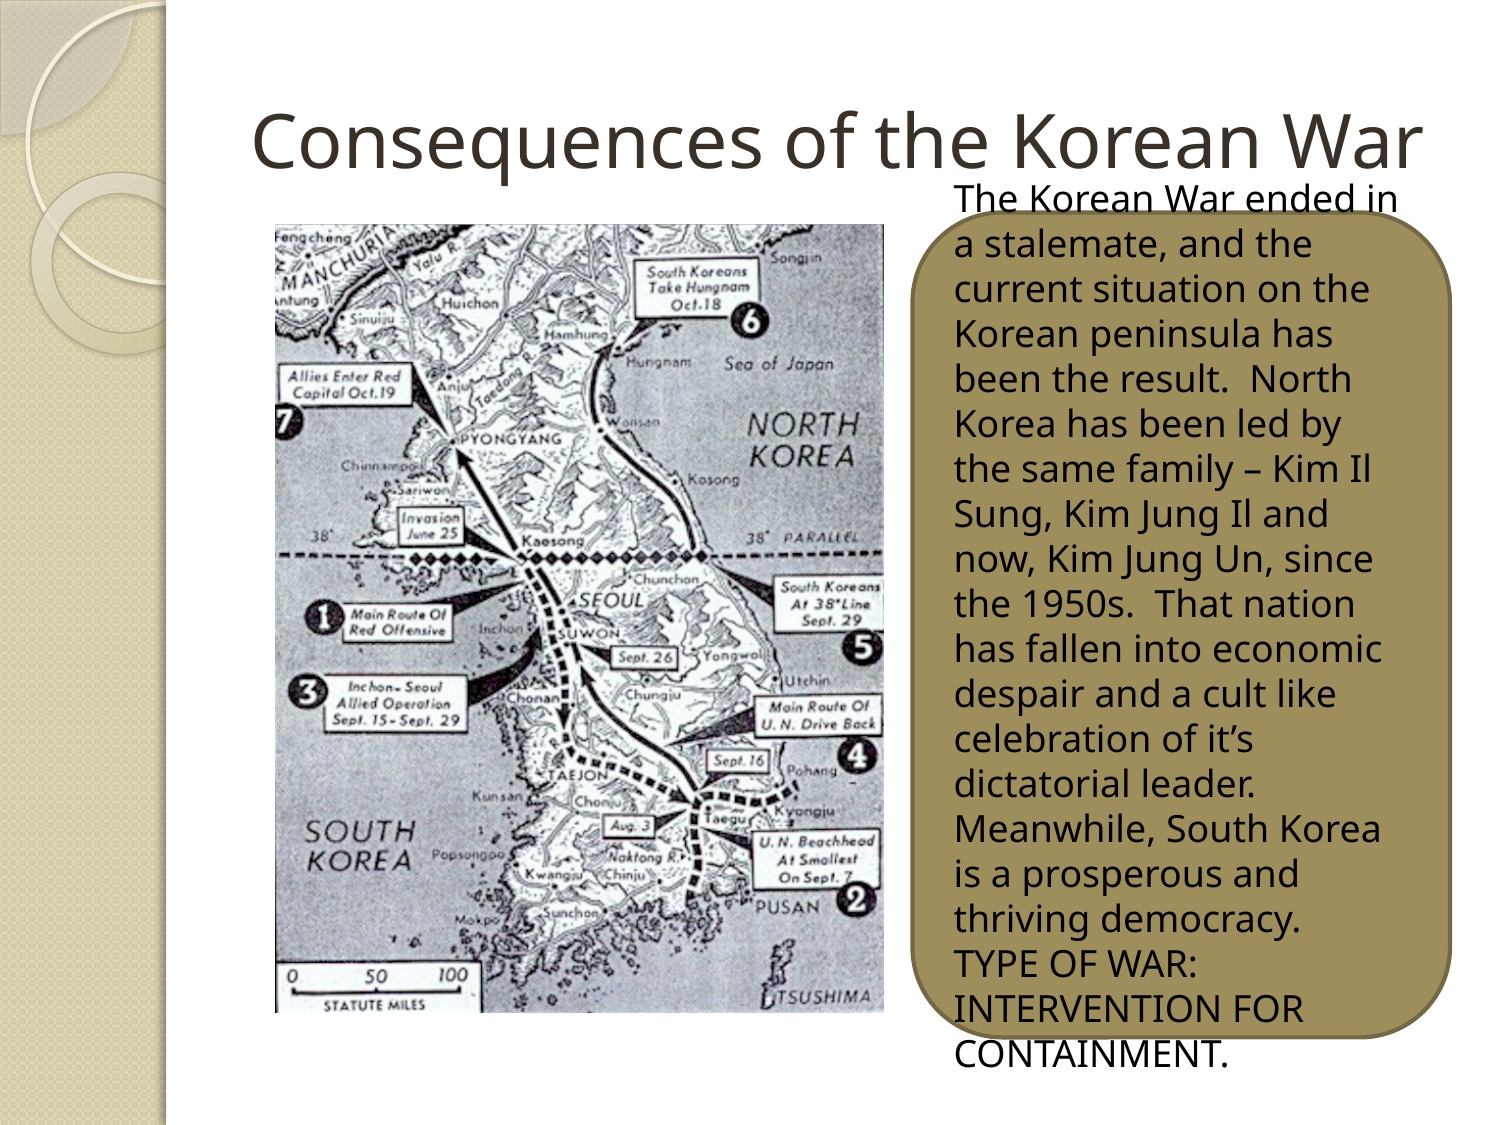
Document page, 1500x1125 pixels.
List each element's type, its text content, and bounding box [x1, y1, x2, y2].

text_box The Korean War ended in a stalemate, and the current situation on the Korean peninsula has been the result. North Korea has been led by the same family – Kim Il Sung, Kim Jung Il and now, Kim Jung Un, since the 1950s. That nation has fallen into economic despair and a cult like celebration of it’s dictatorial leader. Meanwhile, South Korea is a prosperous and thriving democracy. TYPE OF WAR: INTERVENTION FOR CONTAINMENT. [910, 210, 1453, 1040]
title Consequences of the Korean War [235, 45, 1466, 233]
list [274, 224, 885, 1013]
